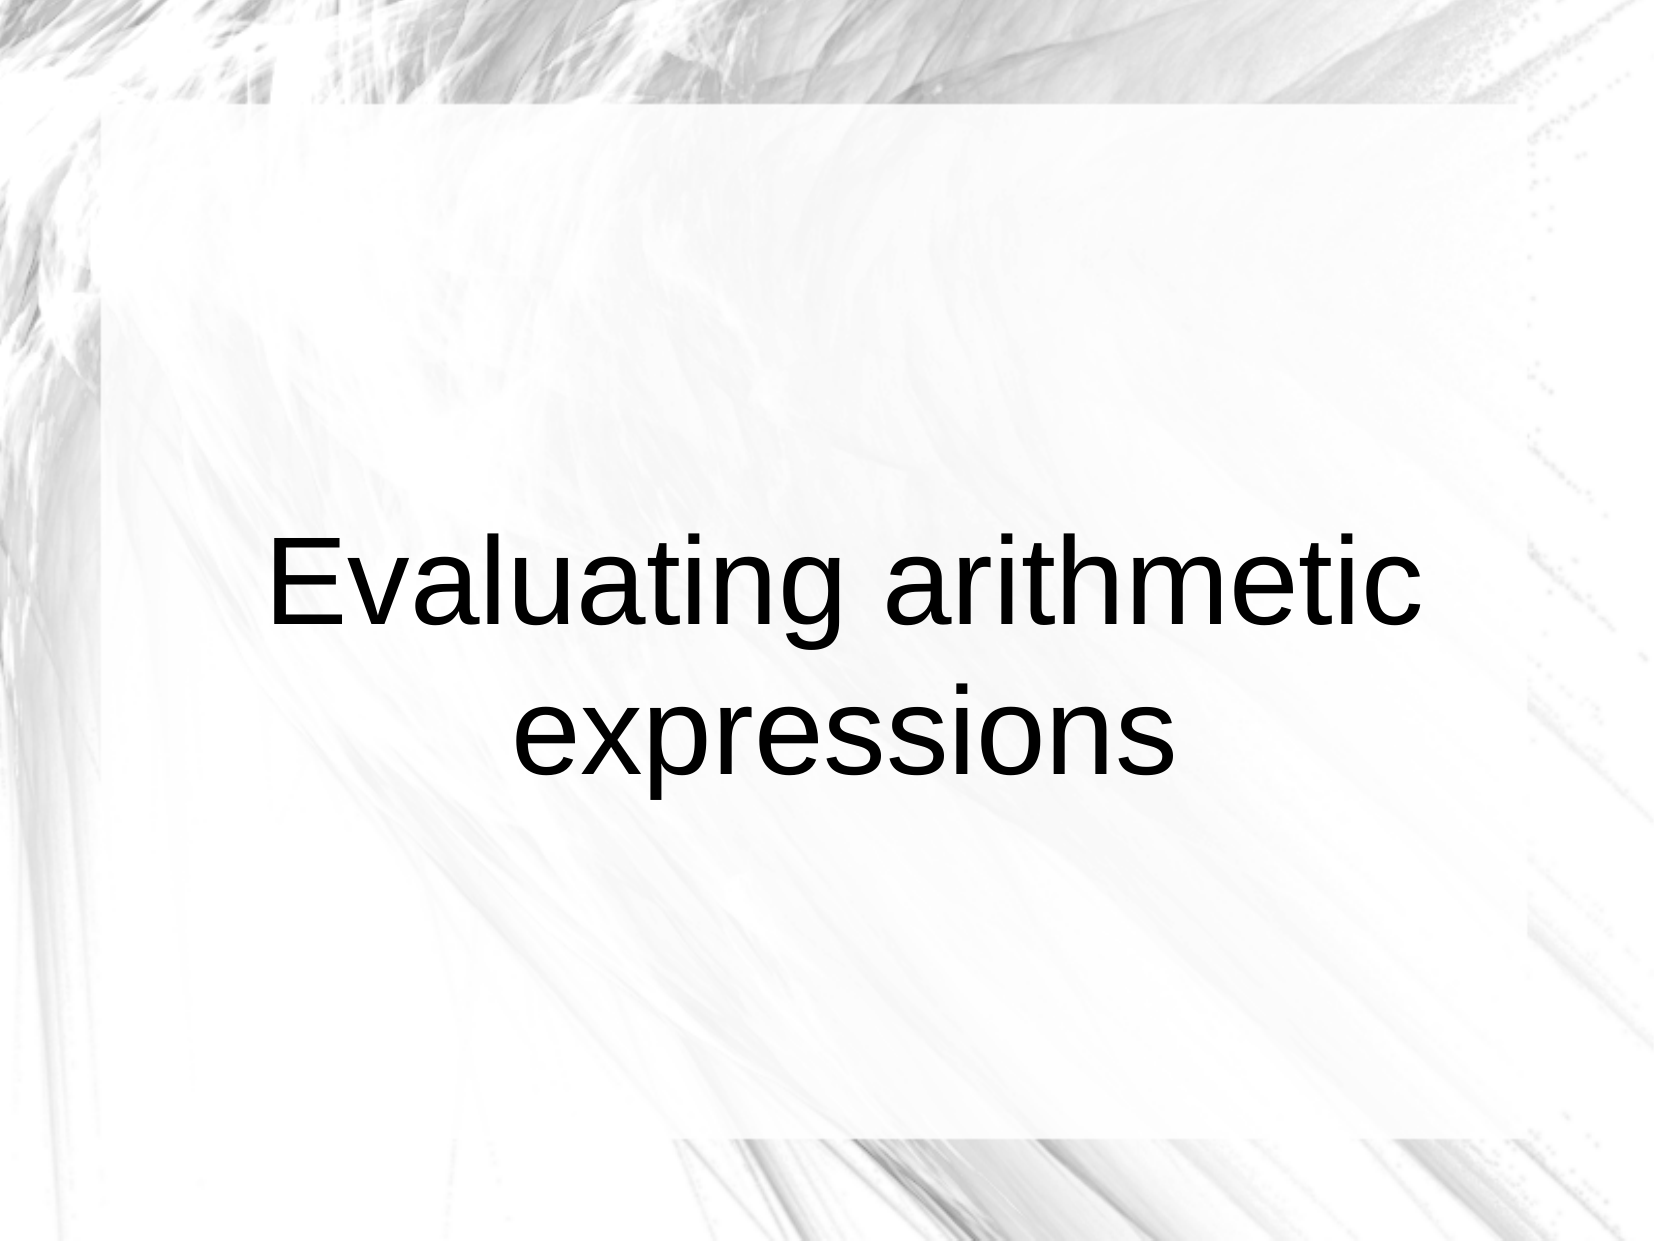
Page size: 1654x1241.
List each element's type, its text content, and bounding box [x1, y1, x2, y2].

picture [0, 0, 1654, 1241]
list Evaluating arithmetic expressions [118, 319, 1571, 1102]
